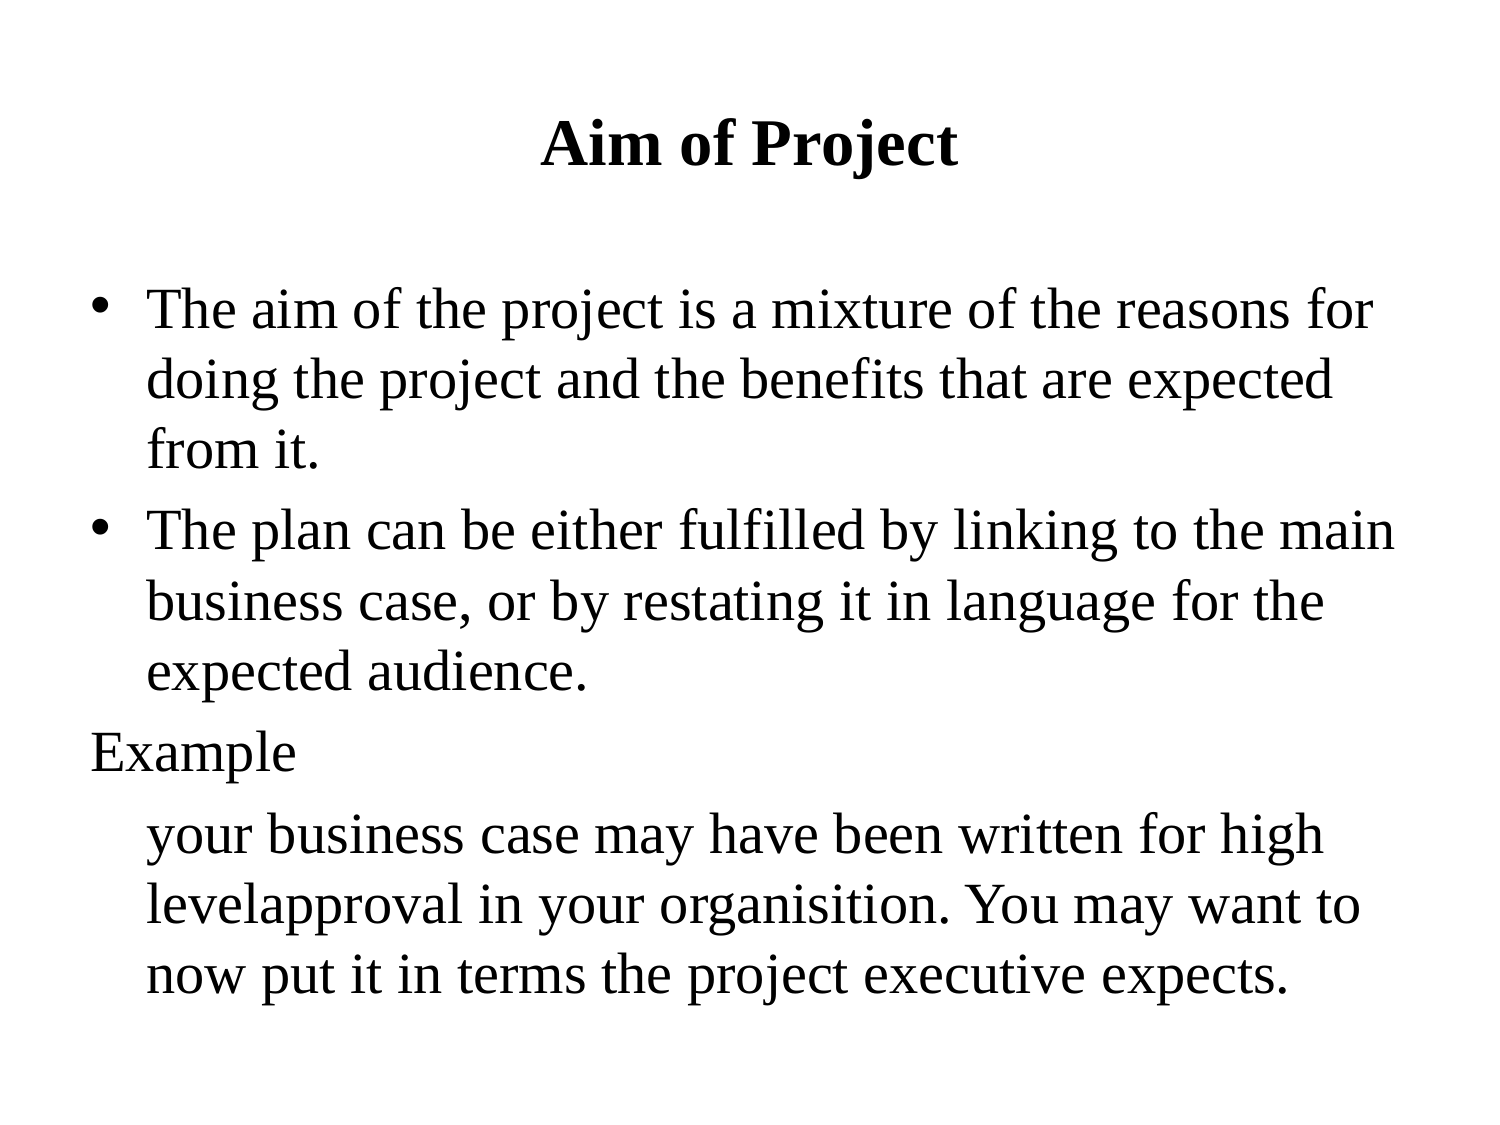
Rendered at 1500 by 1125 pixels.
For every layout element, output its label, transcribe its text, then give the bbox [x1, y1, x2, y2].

list The aim of the project is a mixture of the reasons for doing the project and the benefits that are expected from it. The plan can be either fulfilled by linking to the main business case, or by restating it in language for the expected audience. Example your business case may have been written for high levelapproval in your organisition. You may want to now put it in terms the project executive expects. [75, 262, 1425, 1005]
title Aim of Project [75, 45, 1425, 233]
